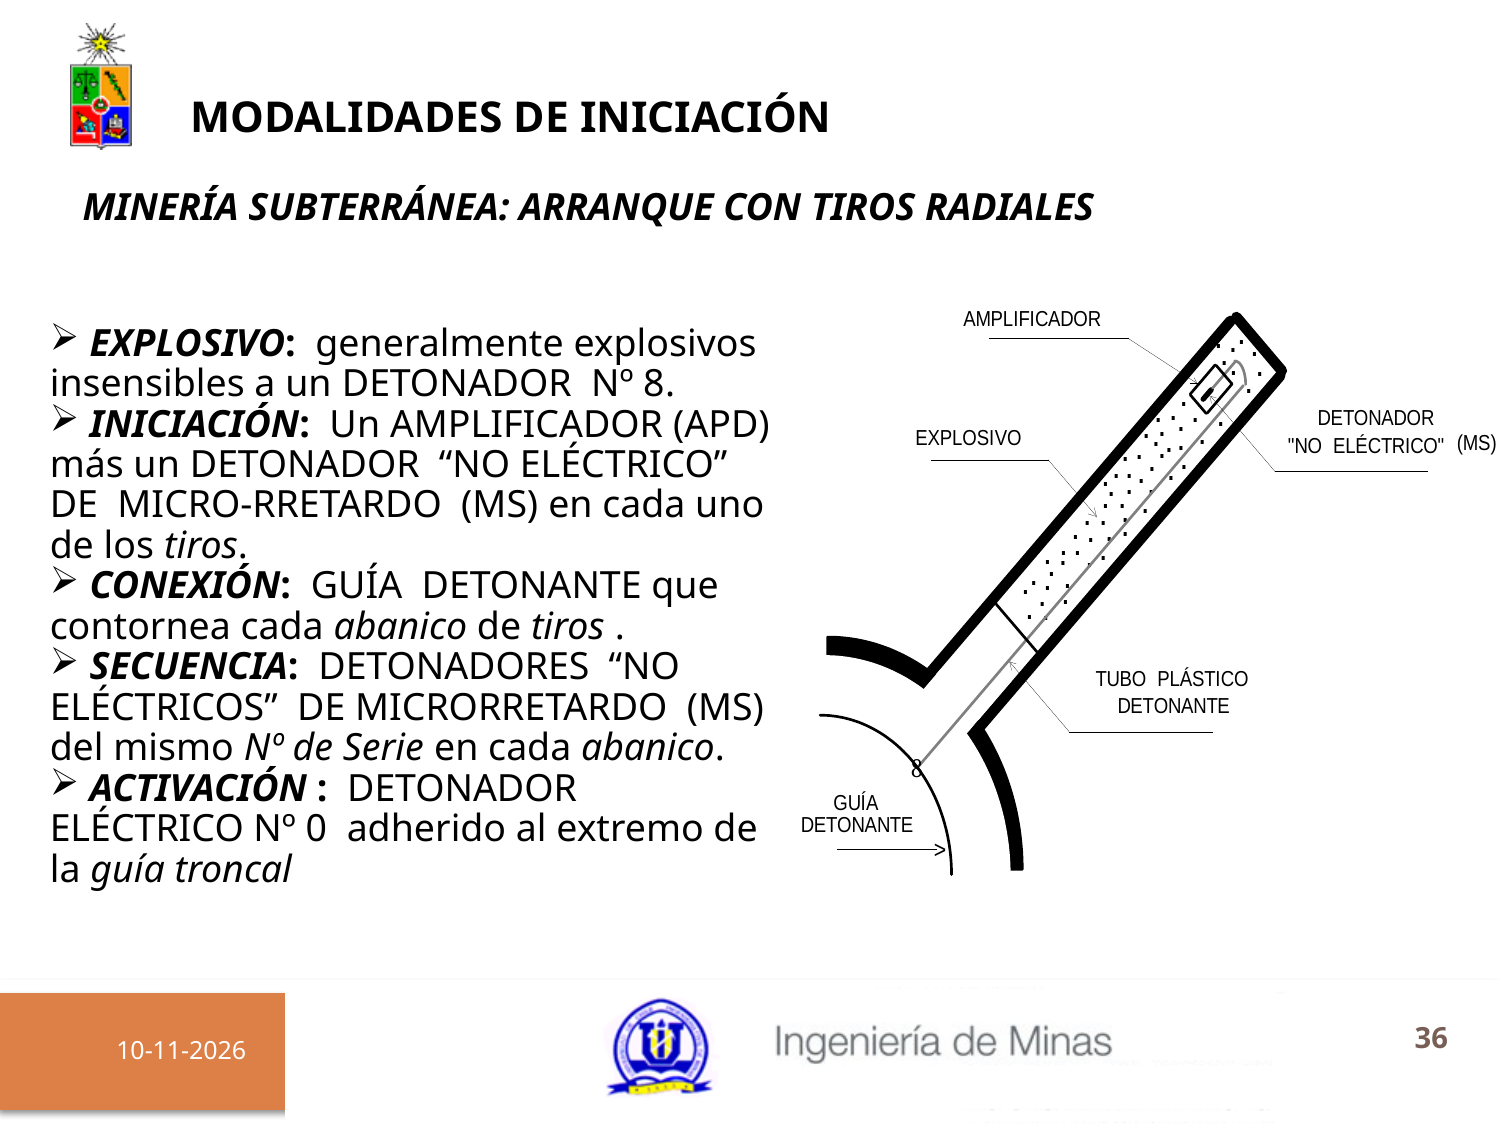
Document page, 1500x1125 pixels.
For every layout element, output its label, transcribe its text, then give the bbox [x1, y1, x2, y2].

text_box EXPLOSIVO: generalmente explosivos insensibles a un DETONADOR Nº 8. INICIACIÓN: Un AMPLIFICADOR (APD) más un DETONADOR “NO ELÉCTRICO” DE MICRO-RRETARDO (MS) en cada uno de los tiros. CONEXIÓN: GUÍA DETONANTE que contornea cada abanico de tiros . SECUENCIA: DETONADORES “NO ELÉCTRICOS” DE MICRORRETARDO (MS) del mismo Nº de Serie en cada abanico. ACTIVACIÓN : DETONADOR ELÉCTRICO Nº 0 adherido al extremo de la guía troncal [35, 316, 786, 898]
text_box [796, 304, 1500, 880]
picture [69, 23, 132, 151]
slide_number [12, 995, 279, 1108]
picture [285, 980, 1500, 1125]
text_box Modalidades de iniciación [175, 81, 1266, 148]
text_box Minería subterránea: arranque con tiros radiales [67, 175, 1110, 236]
